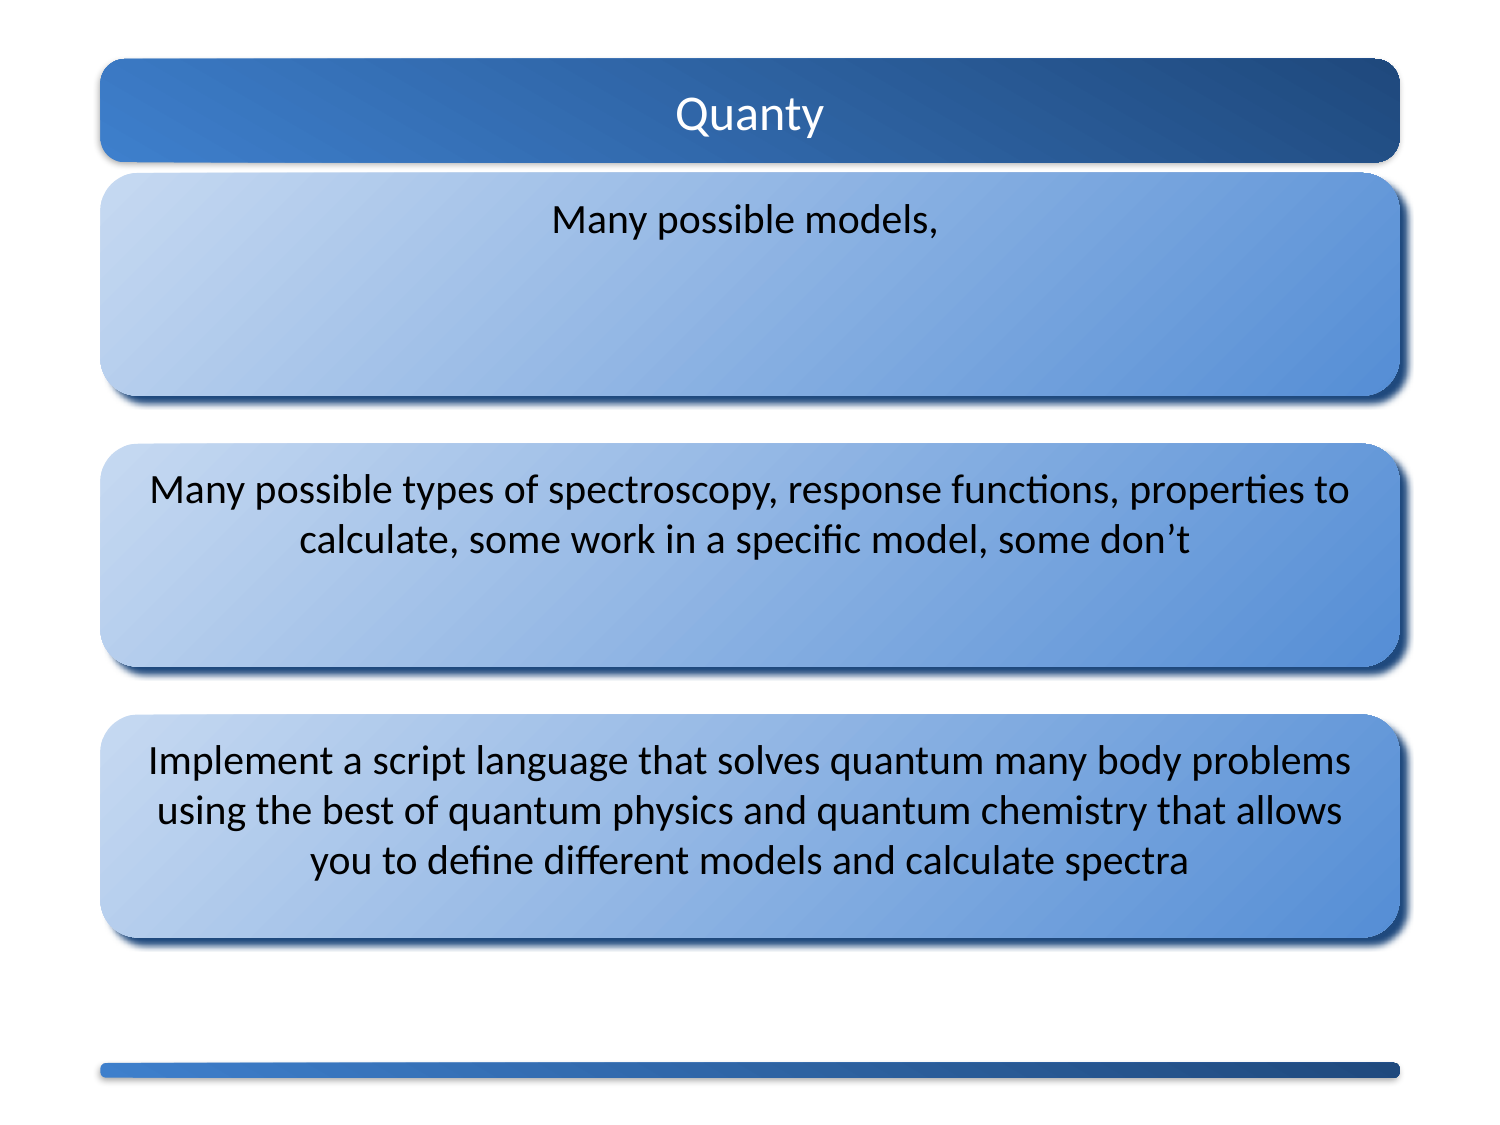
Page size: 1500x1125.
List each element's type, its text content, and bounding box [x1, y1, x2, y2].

text_box Many possible types of spectroscopy, response functions, properties to calculate, some work in a specific model, some don’t [99, 442, 1401, 668]
text_box Quanty [99, 58, 1401, 164]
text_box Many possible models, [99, 172, 1401, 397]
text_box Implement a script language that solves quantum many body problems using the best of quantum physics and quantum chemistry that allows you to define different models and calculate spectra [99, 713, 1401, 939]
text_box [99, 1062, 1401, 1079]
